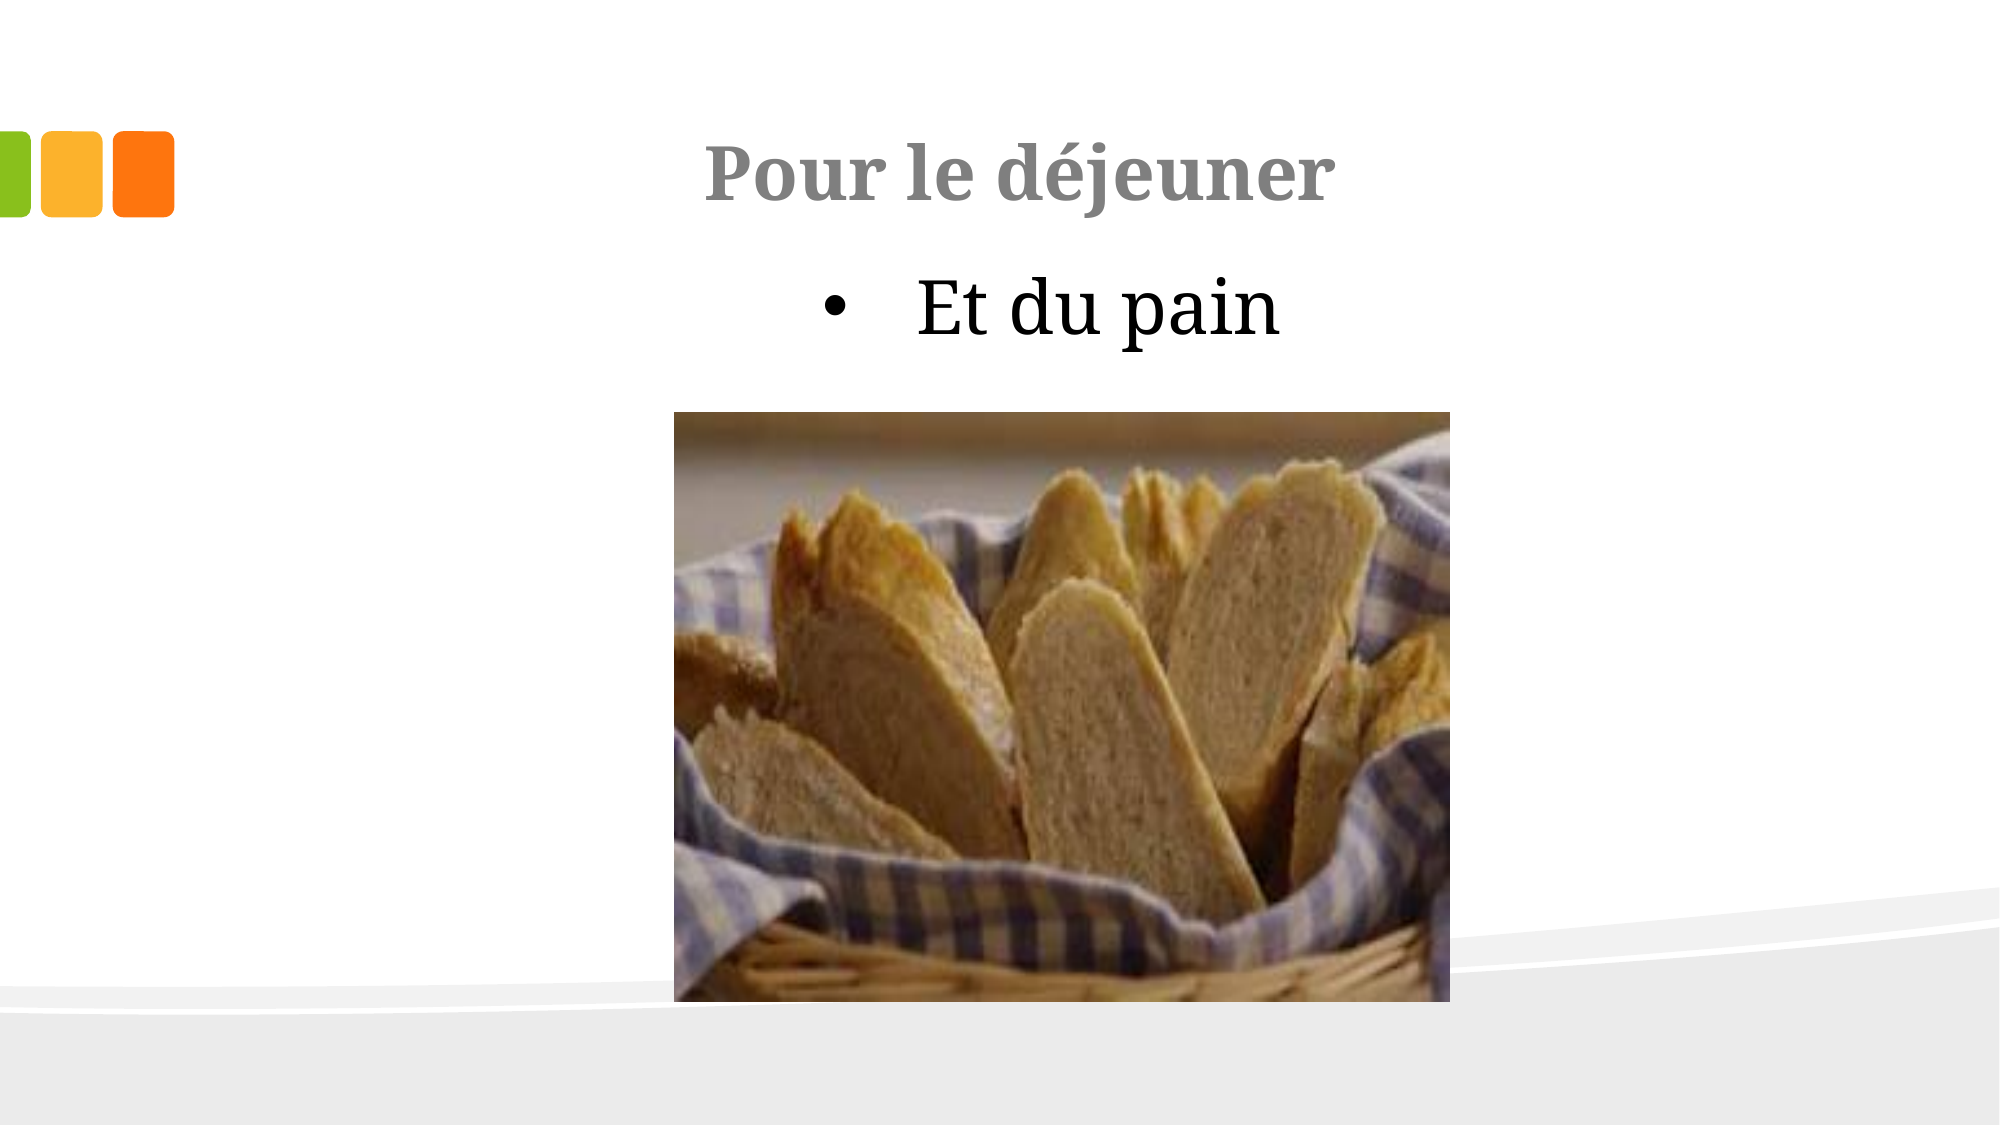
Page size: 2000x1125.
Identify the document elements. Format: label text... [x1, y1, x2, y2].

title Pour le déjeuner [324, 37, 1718, 225]
picture [674, 412, 1450, 1002]
text_box Et du pain [374, 224, 1750, 357]
